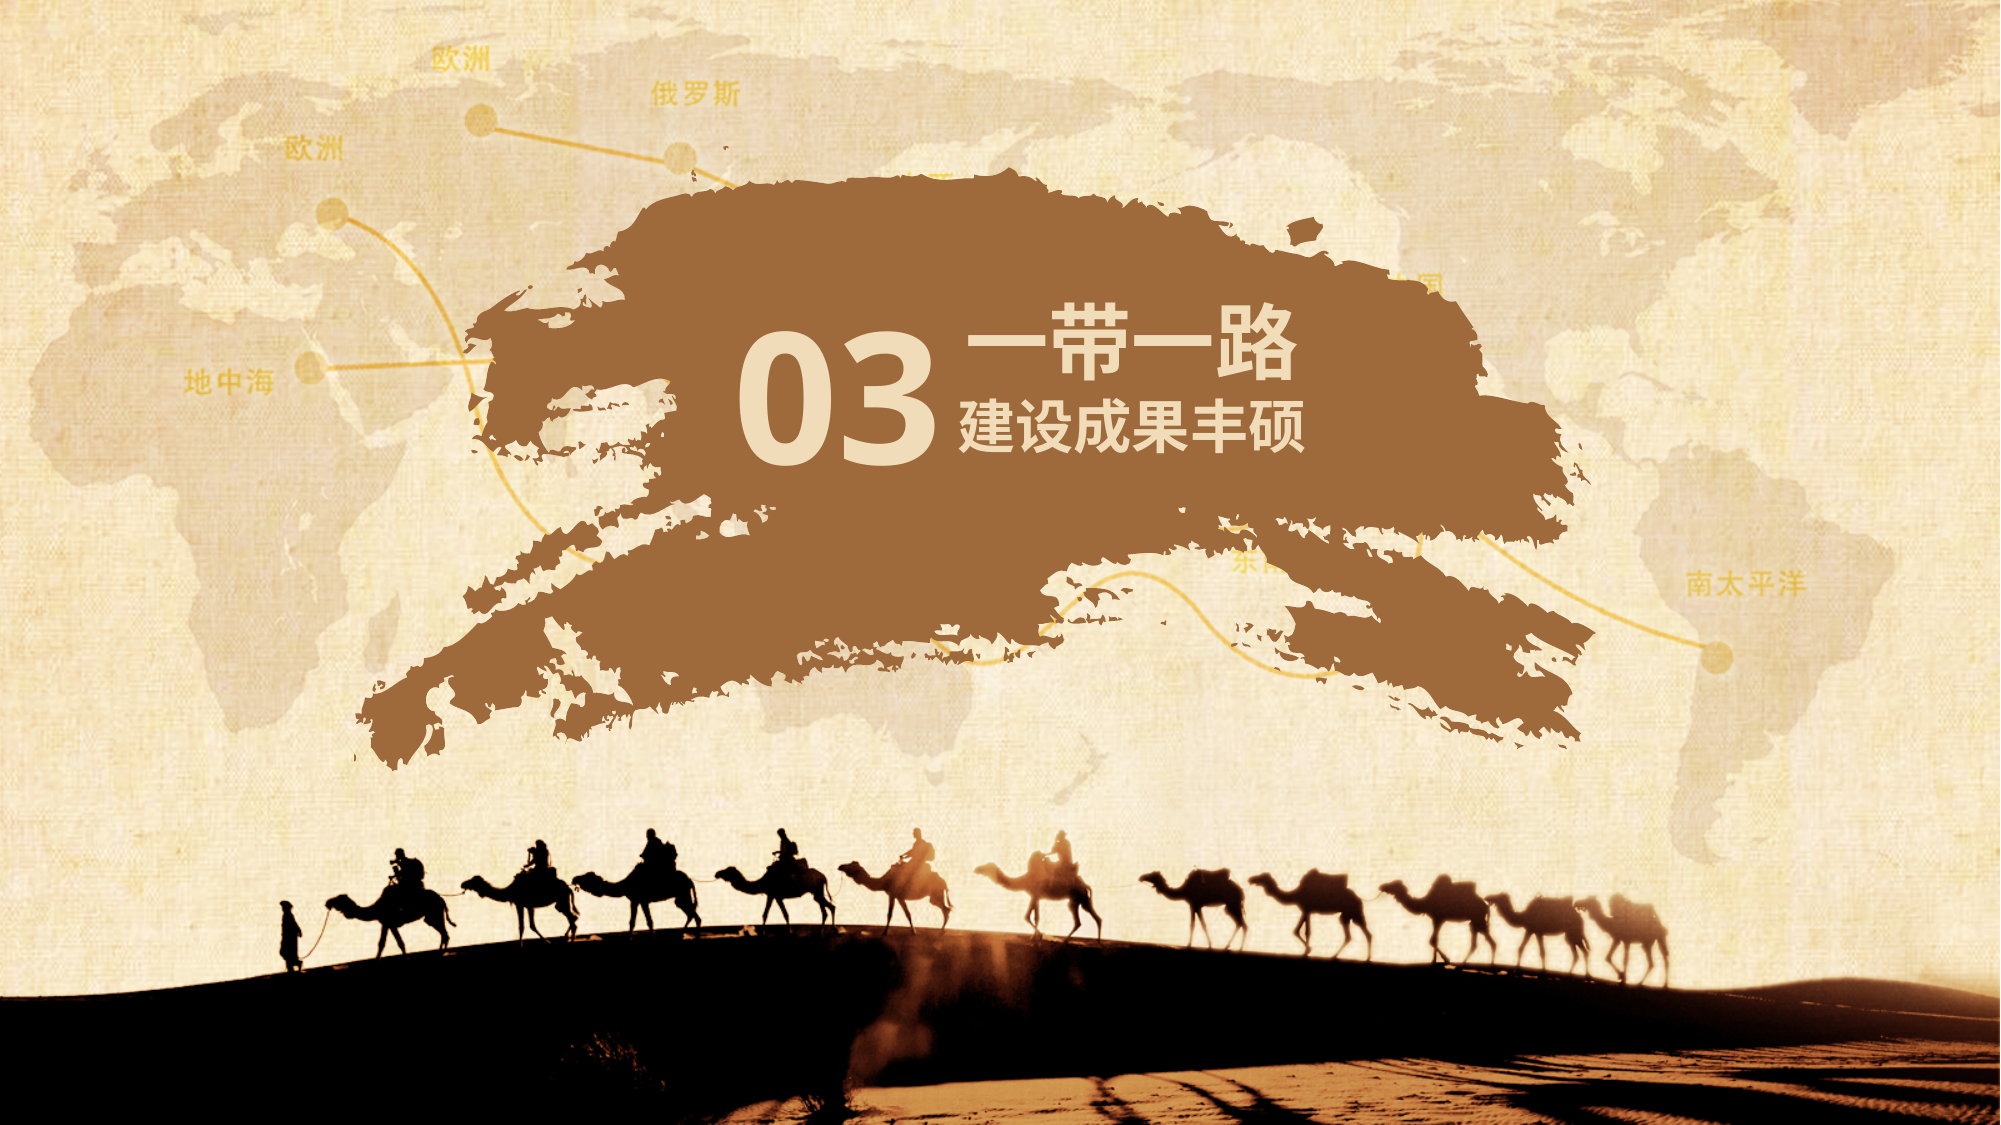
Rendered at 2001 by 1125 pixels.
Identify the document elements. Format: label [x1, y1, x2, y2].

text_box [701, 273, 1350, 511]
picture [0, 0, 2000, 1125]
text_box [355, 167, 1597, 772]
